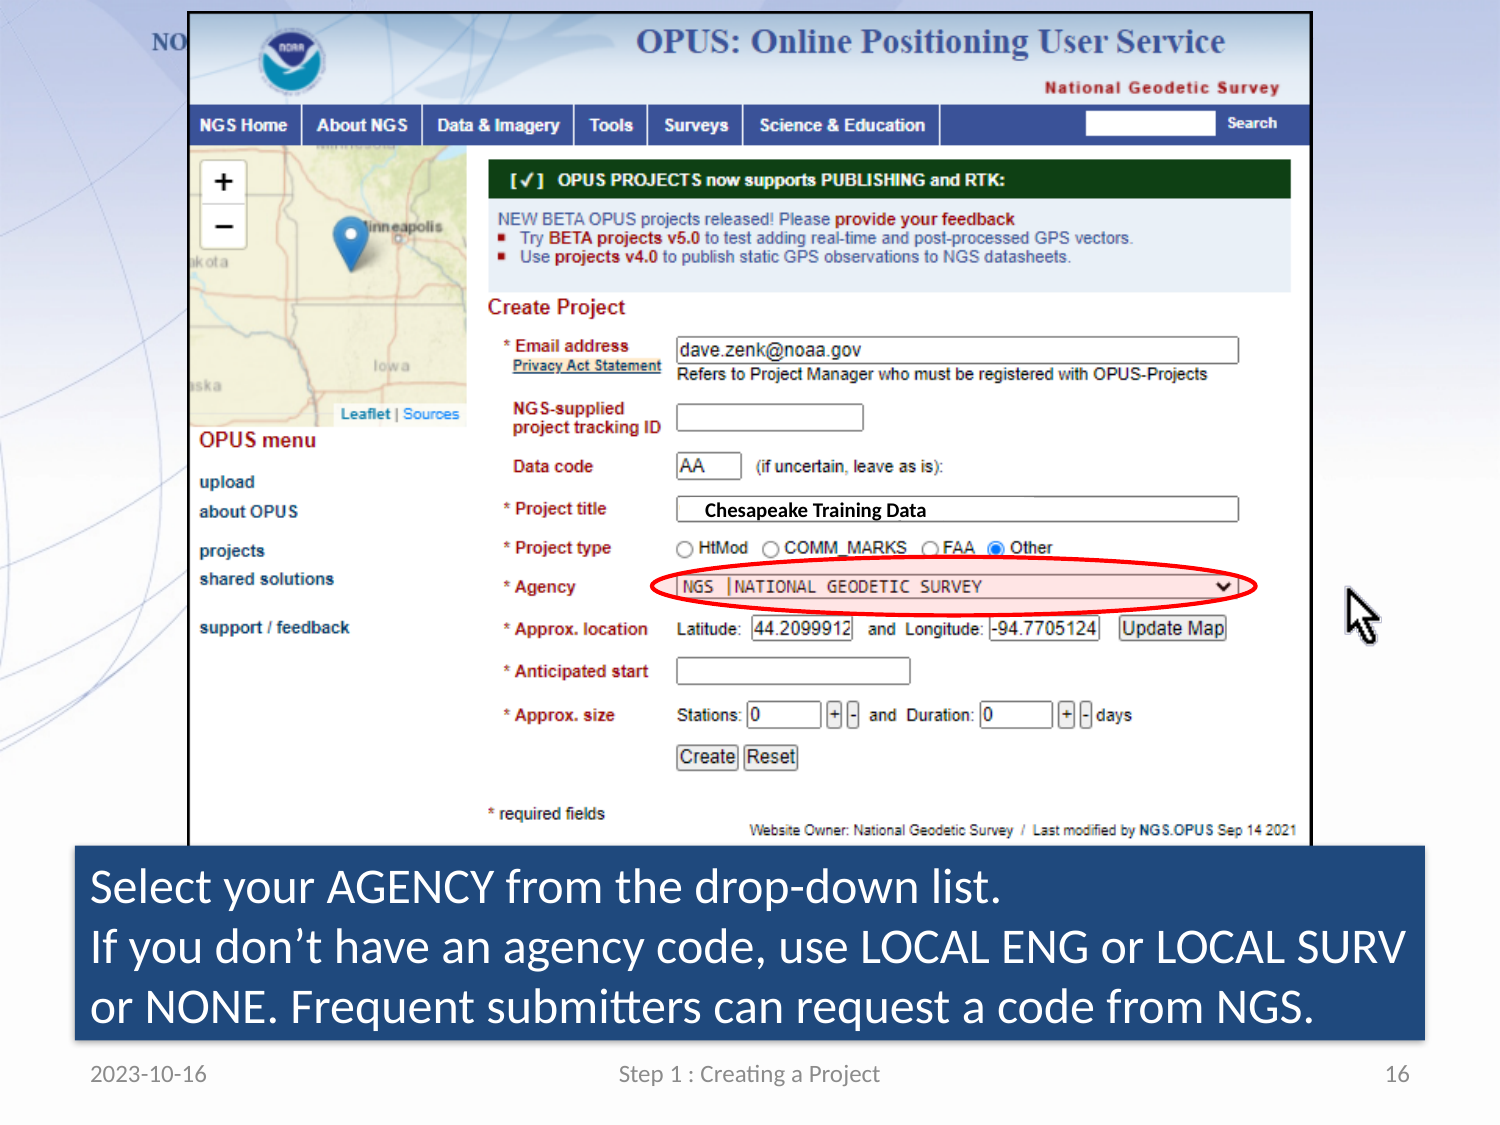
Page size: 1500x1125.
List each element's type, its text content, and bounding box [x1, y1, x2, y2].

slide_number 16 [1074, 1047, 1425, 1103]
picture [0, 0, 1500, 1125]
footer Step 1 : Creating a Project [512, 1048, 988, 1103]
text_box Select your AGENCY from the drop-down list. If you don’t have an agency code, use LOCAL ENG or LOCAL SURV or NONE. Frequent submitters can request a code from NGS. [74, 845, 1425, 1041]
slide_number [75, 1047, 425, 1103]
